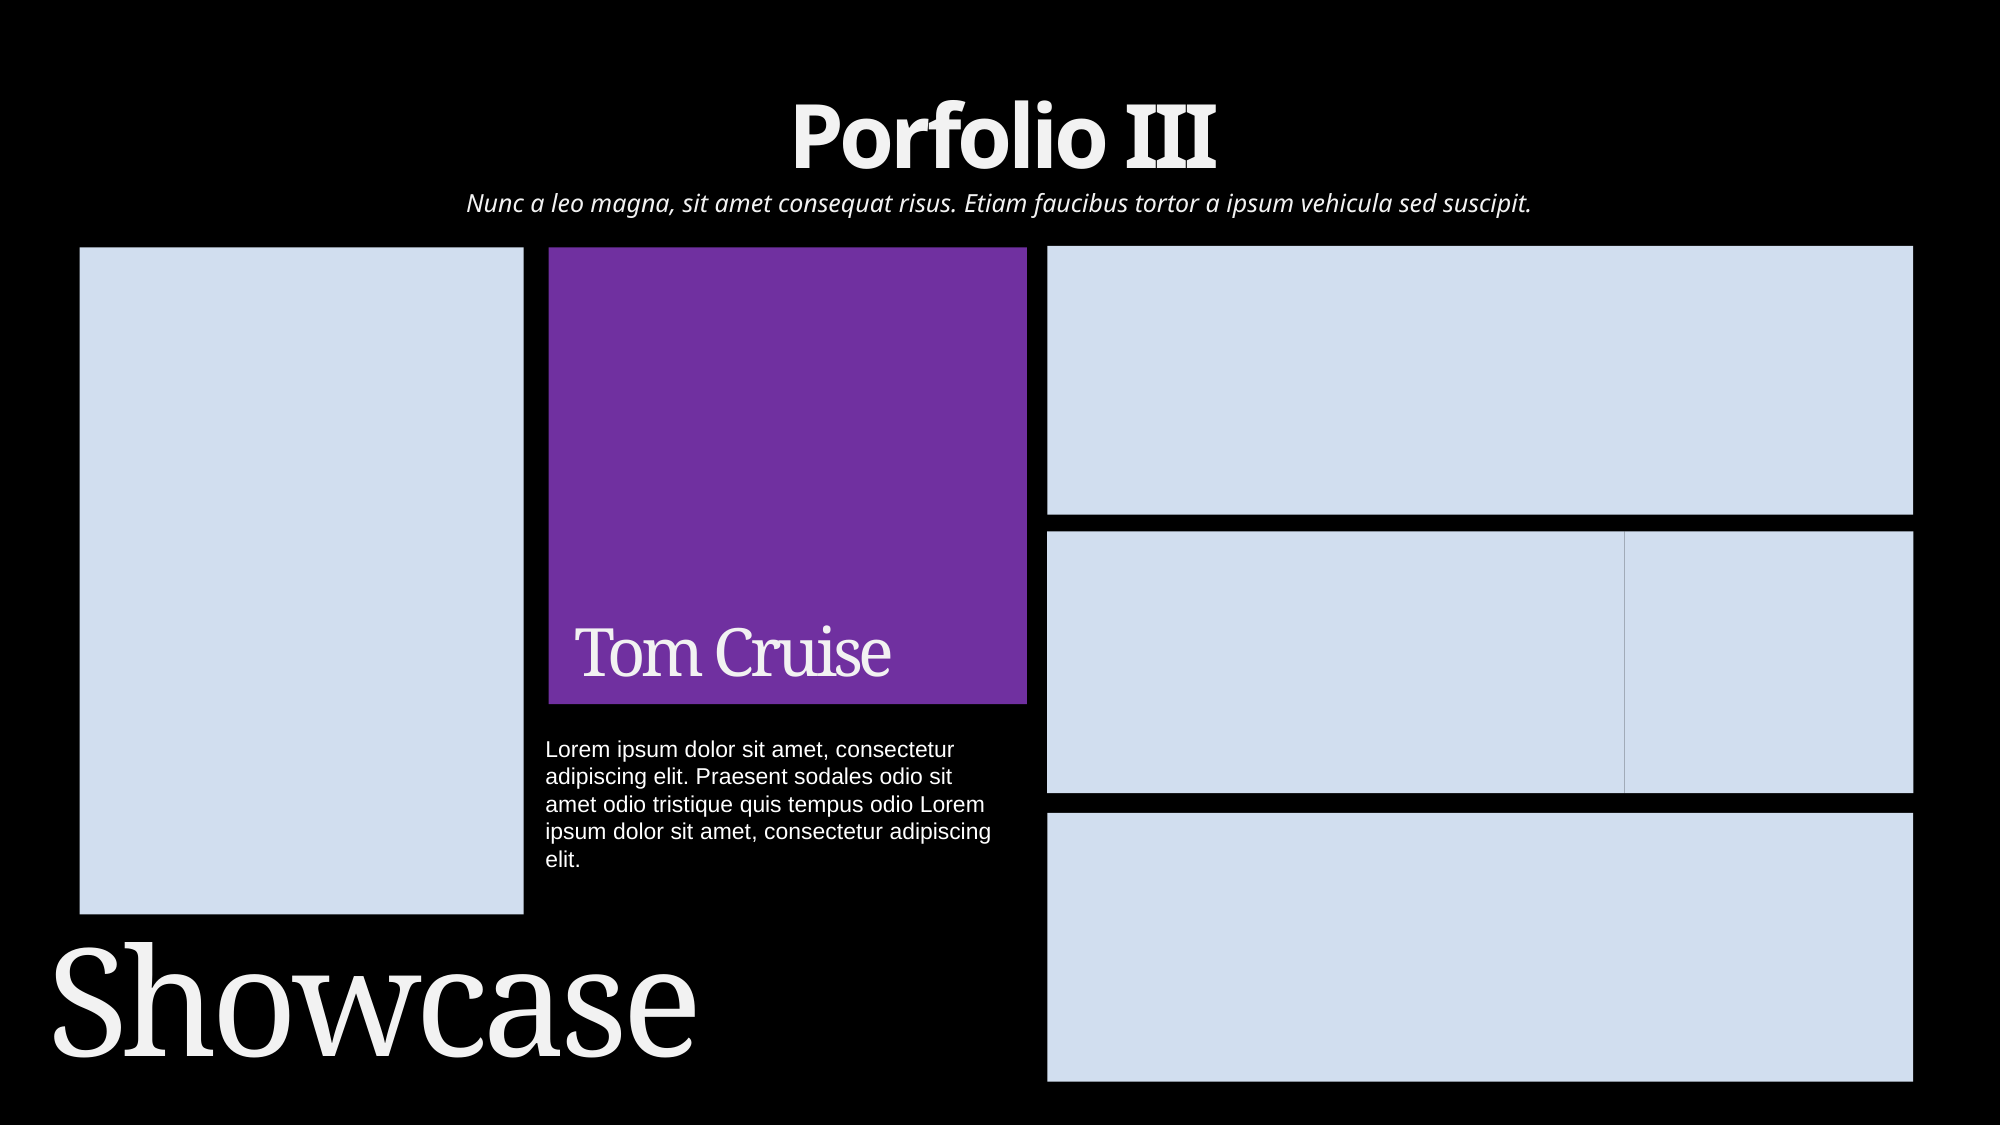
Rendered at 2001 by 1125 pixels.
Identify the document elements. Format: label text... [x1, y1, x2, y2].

text_box Showcase [32, 899, 718, 1095]
text_box Porfolio III [778, 74, 1230, 182]
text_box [1624, 530, 1914, 794]
text_box Lorem ipsum dolor sit amet, consectetur adipiscing elit. Praesent sodales odio sit amet odio tristique quis tempus odio Lorem ipsum dolor sit amet, consectetur adipiscing elit. [530, 726, 1025, 879]
text_box Tom Cruise [559, 602, 910, 698]
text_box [1335, 530, 1624, 794]
text_box Nunc a leo magna, sit amet consequat risus. Etiam faucibus tortor a ipsum vehicula sed suscipit. [123, 182, 1884, 223]
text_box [1047, 530, 1335, 794]
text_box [79, 247, 525, 915]
text_box [548, 246, 1028, 705]
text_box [1047, 811, 1914, 1083]
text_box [1047, 244, 1914, 516]
